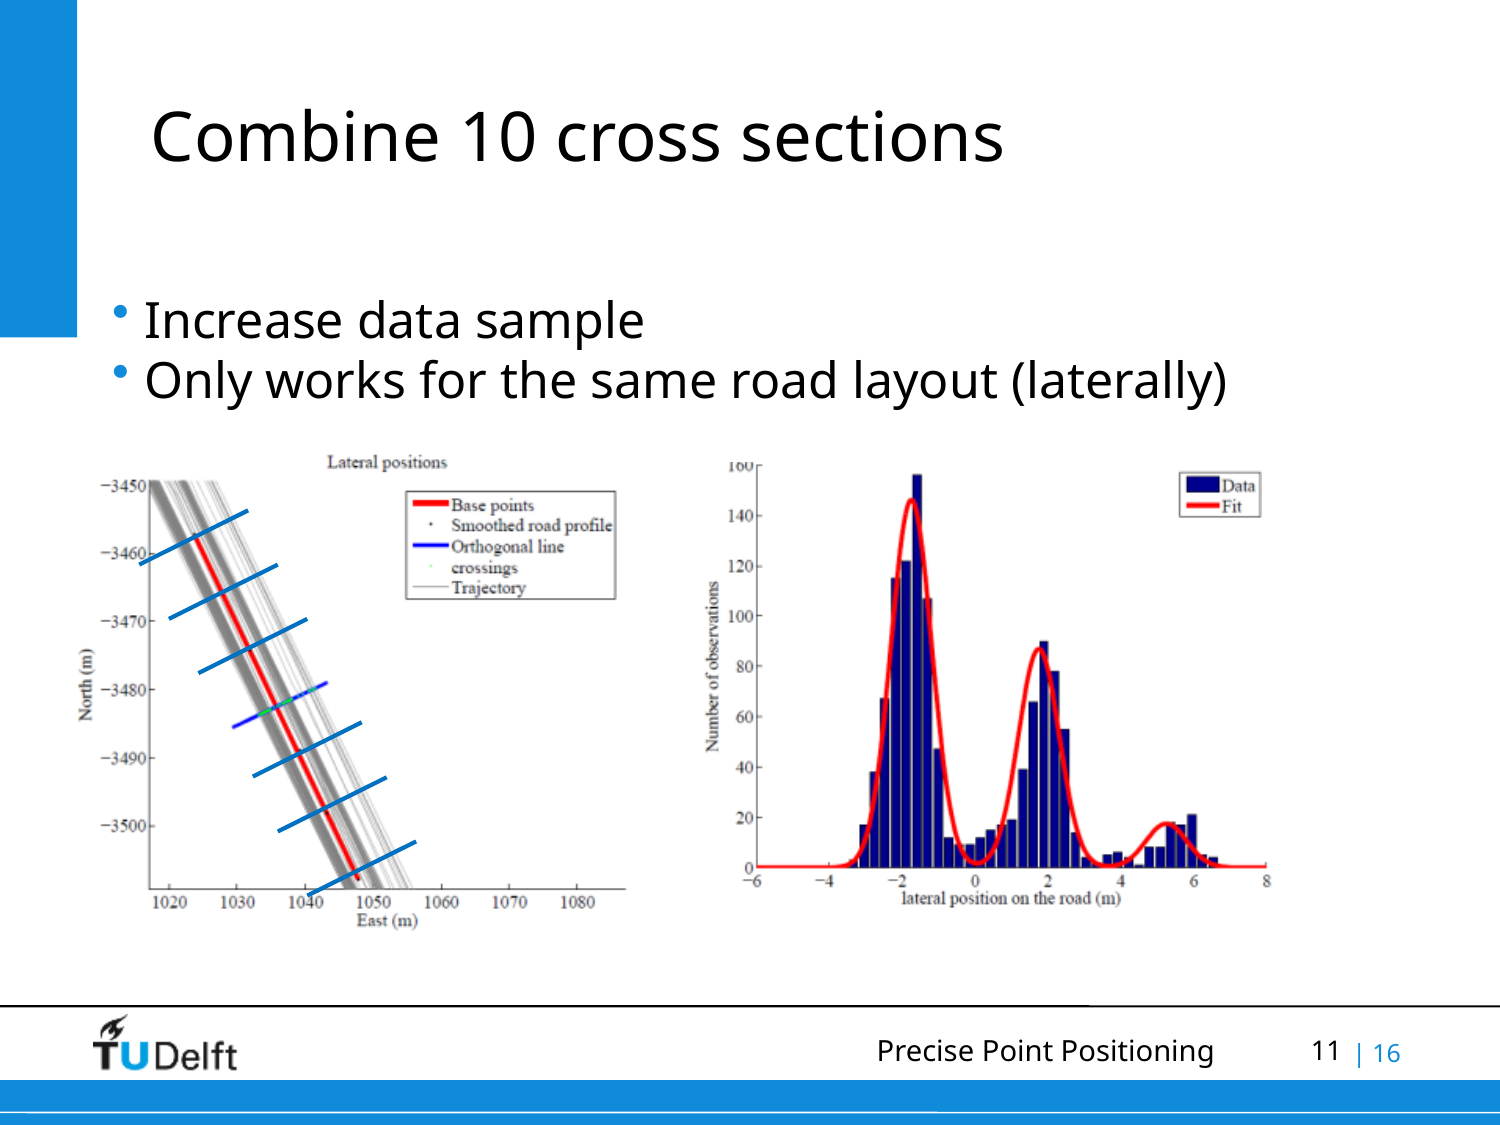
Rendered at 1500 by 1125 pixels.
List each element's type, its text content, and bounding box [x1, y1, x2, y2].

picture [93, 1014, 240, 1072]
list Increase data sample Only works for the same road layout (laterally) [112, 288, 1258, 461]
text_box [168, 564, 279, 620]
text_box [277, 777, 387, 832]
title Combine 10 cross sections [150, 0, 1500, 175]
picture [44, 432, 1285, 941]
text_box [252, 722, 362, 777]
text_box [306, 841, 417, 896]
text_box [138, 510, 249, 565]
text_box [198, 618, 308, 674]
